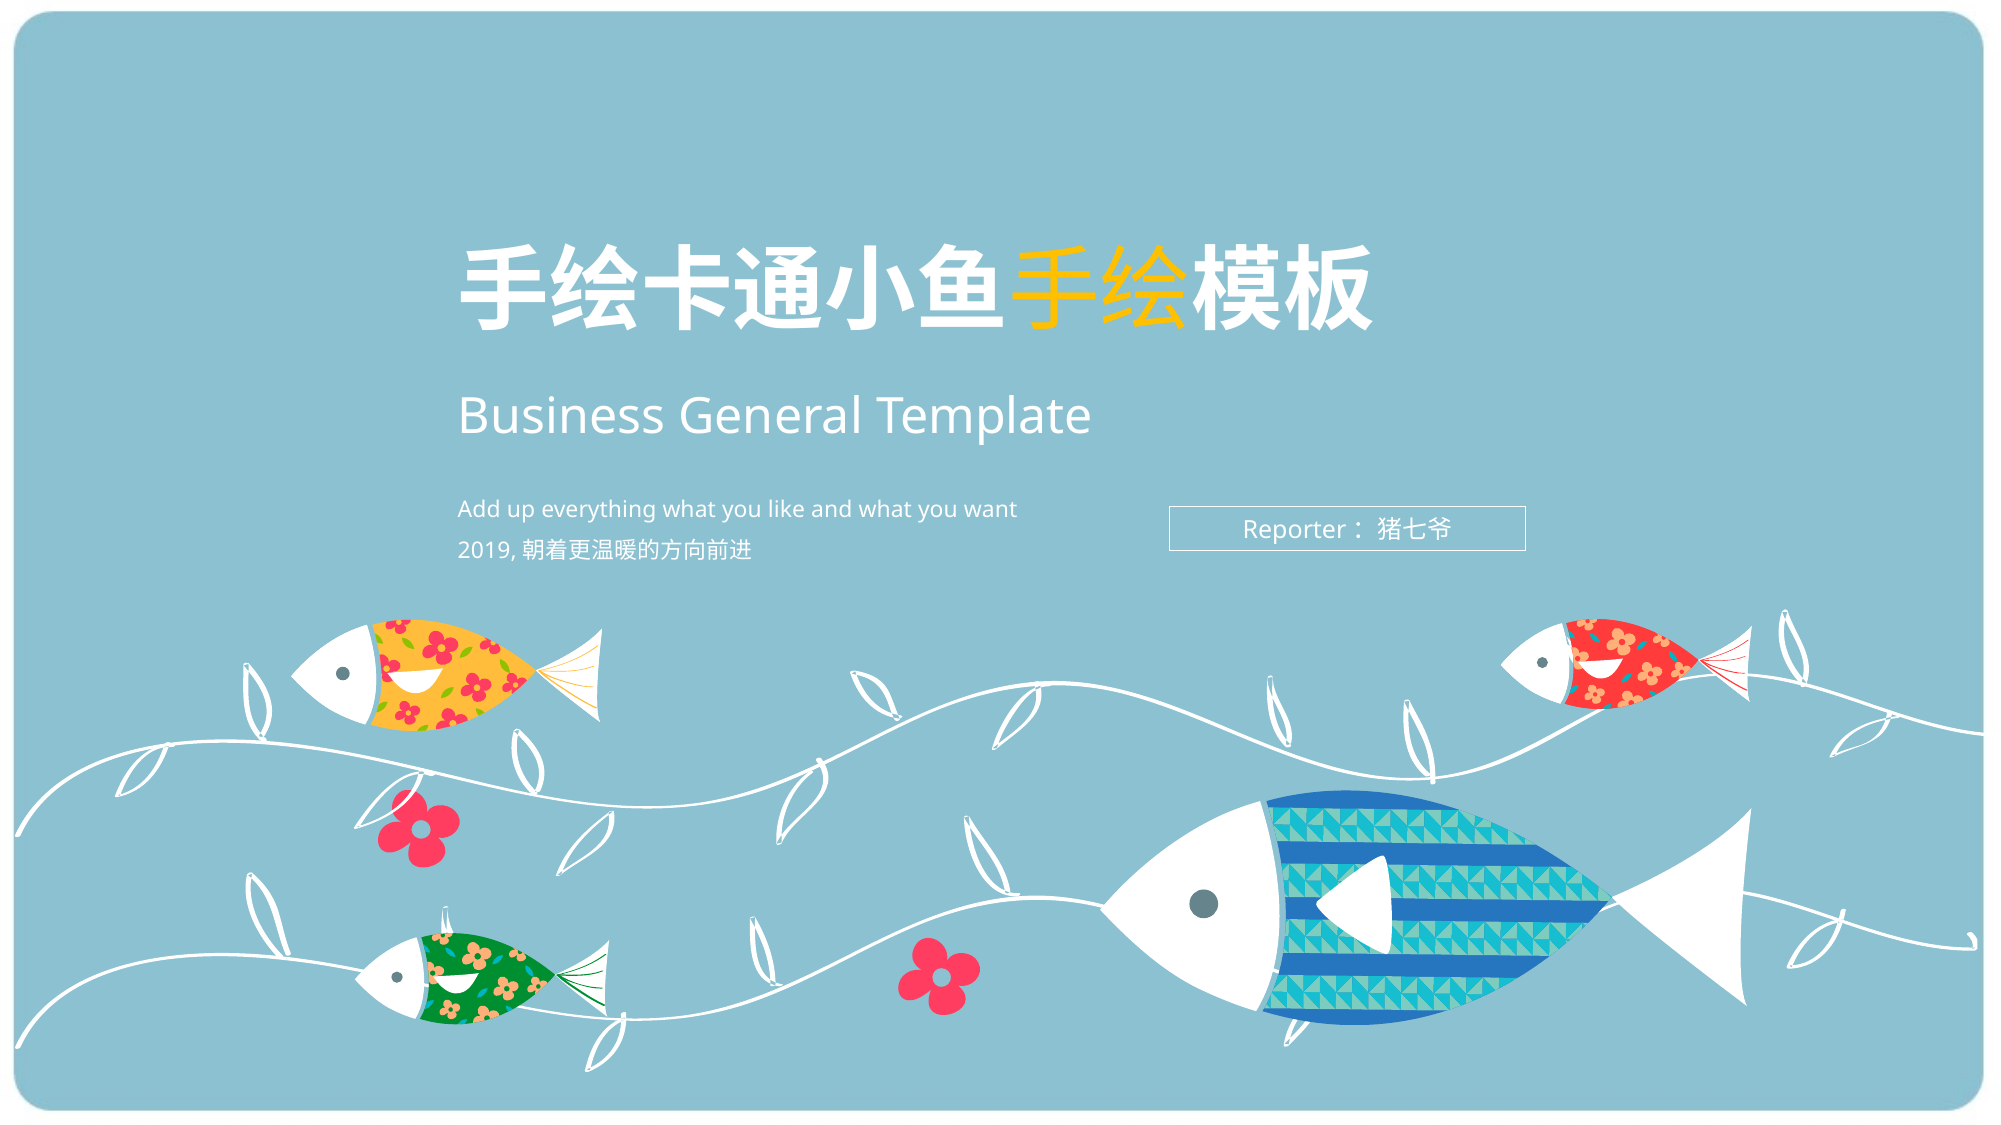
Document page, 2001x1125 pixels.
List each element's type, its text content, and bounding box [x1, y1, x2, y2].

text_box Add up everything what you like and what you want 2019,朝着更温暖的方向前进 [442, 473, 1359, 571]
text_box Business General Template [442, 375, 1450, 451]
text_box 手绘卡通小鱼手绘模板 [443, 223, 1539, 349]
picture [0, 0, 2001, 1125]
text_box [14, 609, 2000, 1072]
picture [1500, 611, 1752, 716]
text_box Reporter：猪七爷 [1359, 506, 1526, 551]
